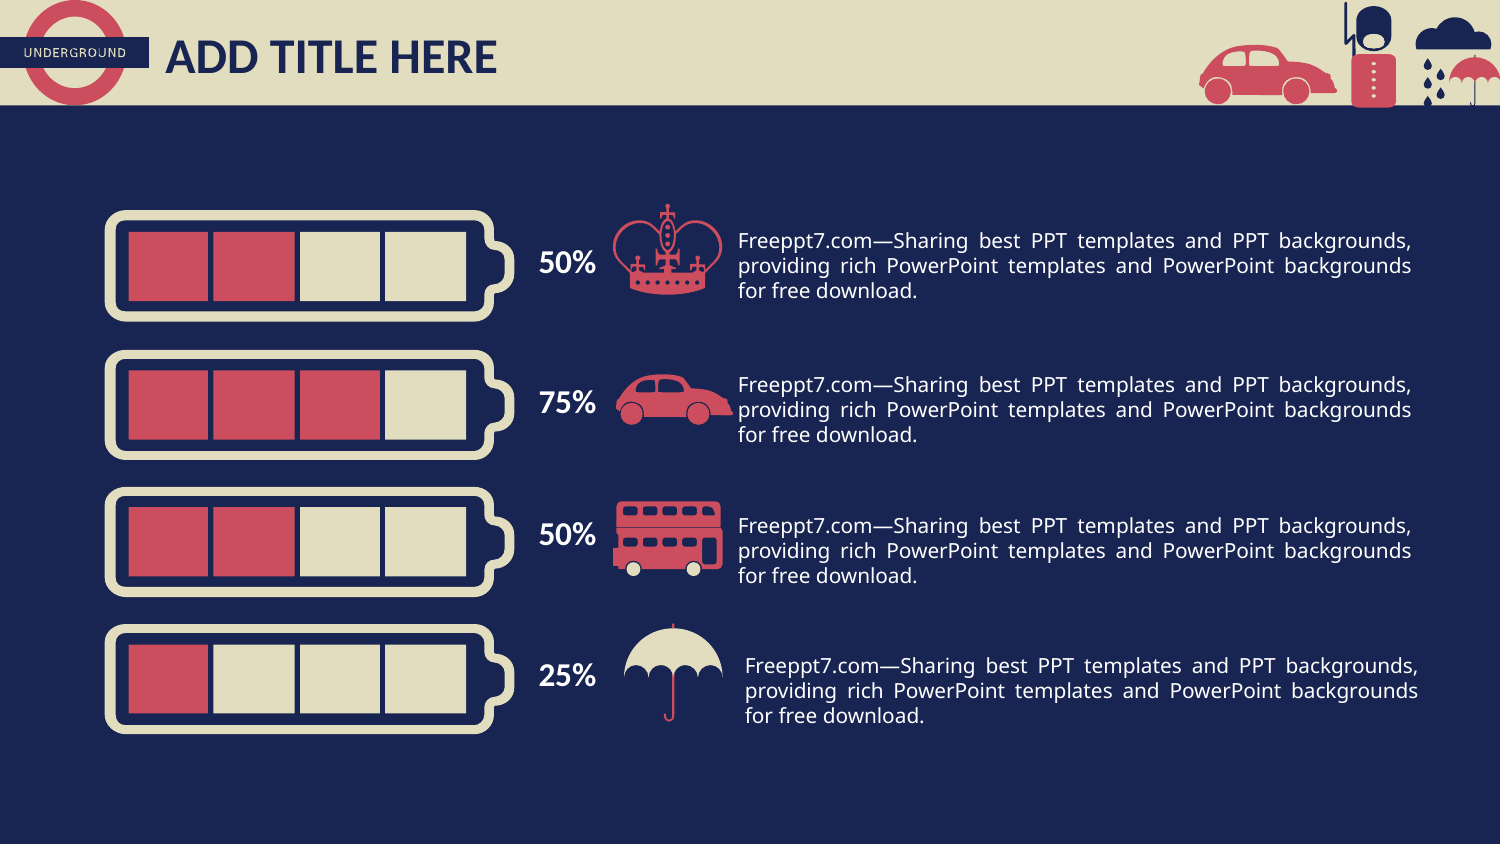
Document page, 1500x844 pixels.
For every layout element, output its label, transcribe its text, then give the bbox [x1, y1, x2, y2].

picture [612, 501, 723, 577]
text_box [106, 283, 512, 388]
text_box [105, 350, 514, 460]
text_box [213, 231, 295, 302]
text_box 50% [527, 506, 607, 559]
picture [615, 373, 734, 426]
text_box [213, 507, 295, 577]
text_box [300, 507, 380, 577]
text_box [385, 644, 467, 714]
text_box [300, 370, 380, 440]
picture [623, 622, 723, 723]
text_box [128, 644, 208, 714]
text_box 50% [527, 234, 607, 286]
text_box Freeppt7.com—Sharing best PPT templates and PPT backgrounds, providing rich PowerPoint templates and PowerPoint backgrounds for free download. [726, 366, 1423, 478]
text_box [476, 210, 512, 250]
text_box Freeppt7.com—Sharing best PPT templates and PPT backgrounds, providing rich PowerPoint templates and PowerPoint backgrounds for free download. [733, 647, 1430, 759]
text_box Freeppt7.com—Sharing best PPT templates and PPT backgrounds, providing rich PowerPoint templates and PowerPoint backgrounds for free download. [726, 506, 1423, 618]
text_box 75% [527, 374, 613, 427]
text_box [106, 722, 121, 734]
text_box [115, 496, 505, 587]
picture [612, 203, 723, 295]
text_box [213, 644, 295, 714]
text_box [105, 624, 514, 734]
text_box [385, 231, 467, 302]
text_box [300, 231, 380, 302]
text_box [105, 487, 514, 597]
text_box [106, 423, 512, 525]
text_box Freeppt7.com—Sharing best PPT templates and PPT backgrounds, providing rich PowerPoint templates and PowerPoint backgrounds for free download. [726, 222, 1423, 334]
text_box [106, 210, 124, 222]
text_box [479, 697, 512, 734]
text_box [300, 644, 380, 714]
text_box [385, 507, 467, 577]
text_box [128, 231, 208, 302]
text_box [115, 633, 505, 725]
text_box [115, 358, 505, 451]
text_box [385, 370, 467, 440]
text_box 25% [527, 647, 618, 699]
text_box [213, 370, 295, 440]
text_box [106, 559, 512, 663]
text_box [0, 0, 1500, 108]
text_box [115, 220, 505, 312]
text_box [128, 507, 208, 577]
text_box [128, 370, 208, 440]
text_box [105, 210, 514, 321]
